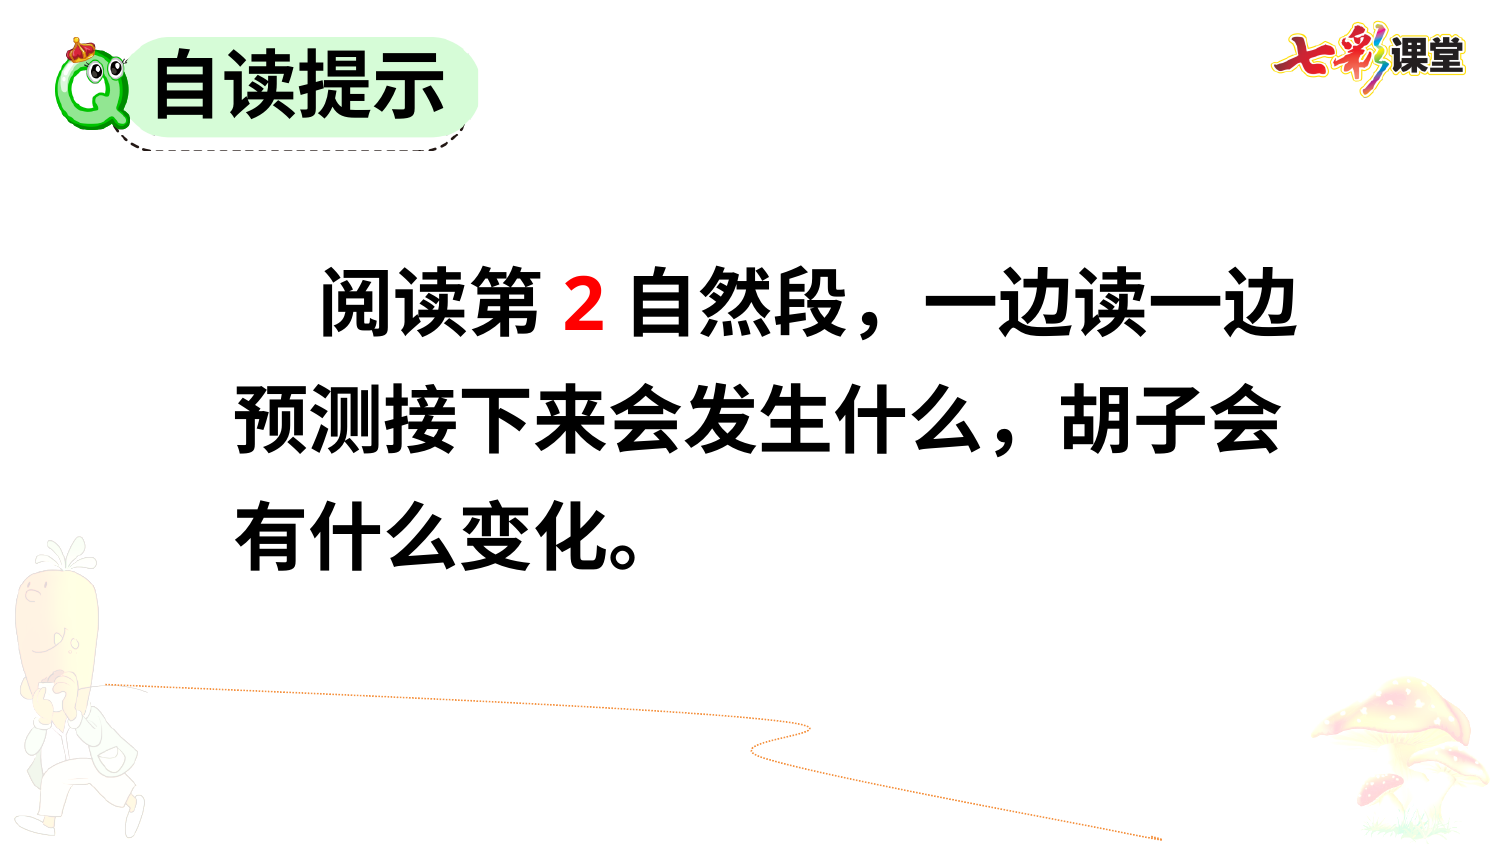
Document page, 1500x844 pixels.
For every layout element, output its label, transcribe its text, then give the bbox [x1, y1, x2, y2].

picture [1269, 20, 1468, 98]
text_box 阅读第2自然段，一边读一边预测接下来会发生什么，胡子会有什么变化。 [218, 221, 1317, 587]
text_box 自读提示 [135, 32, 484, 134]
picture [55, 36, 479, 152]
